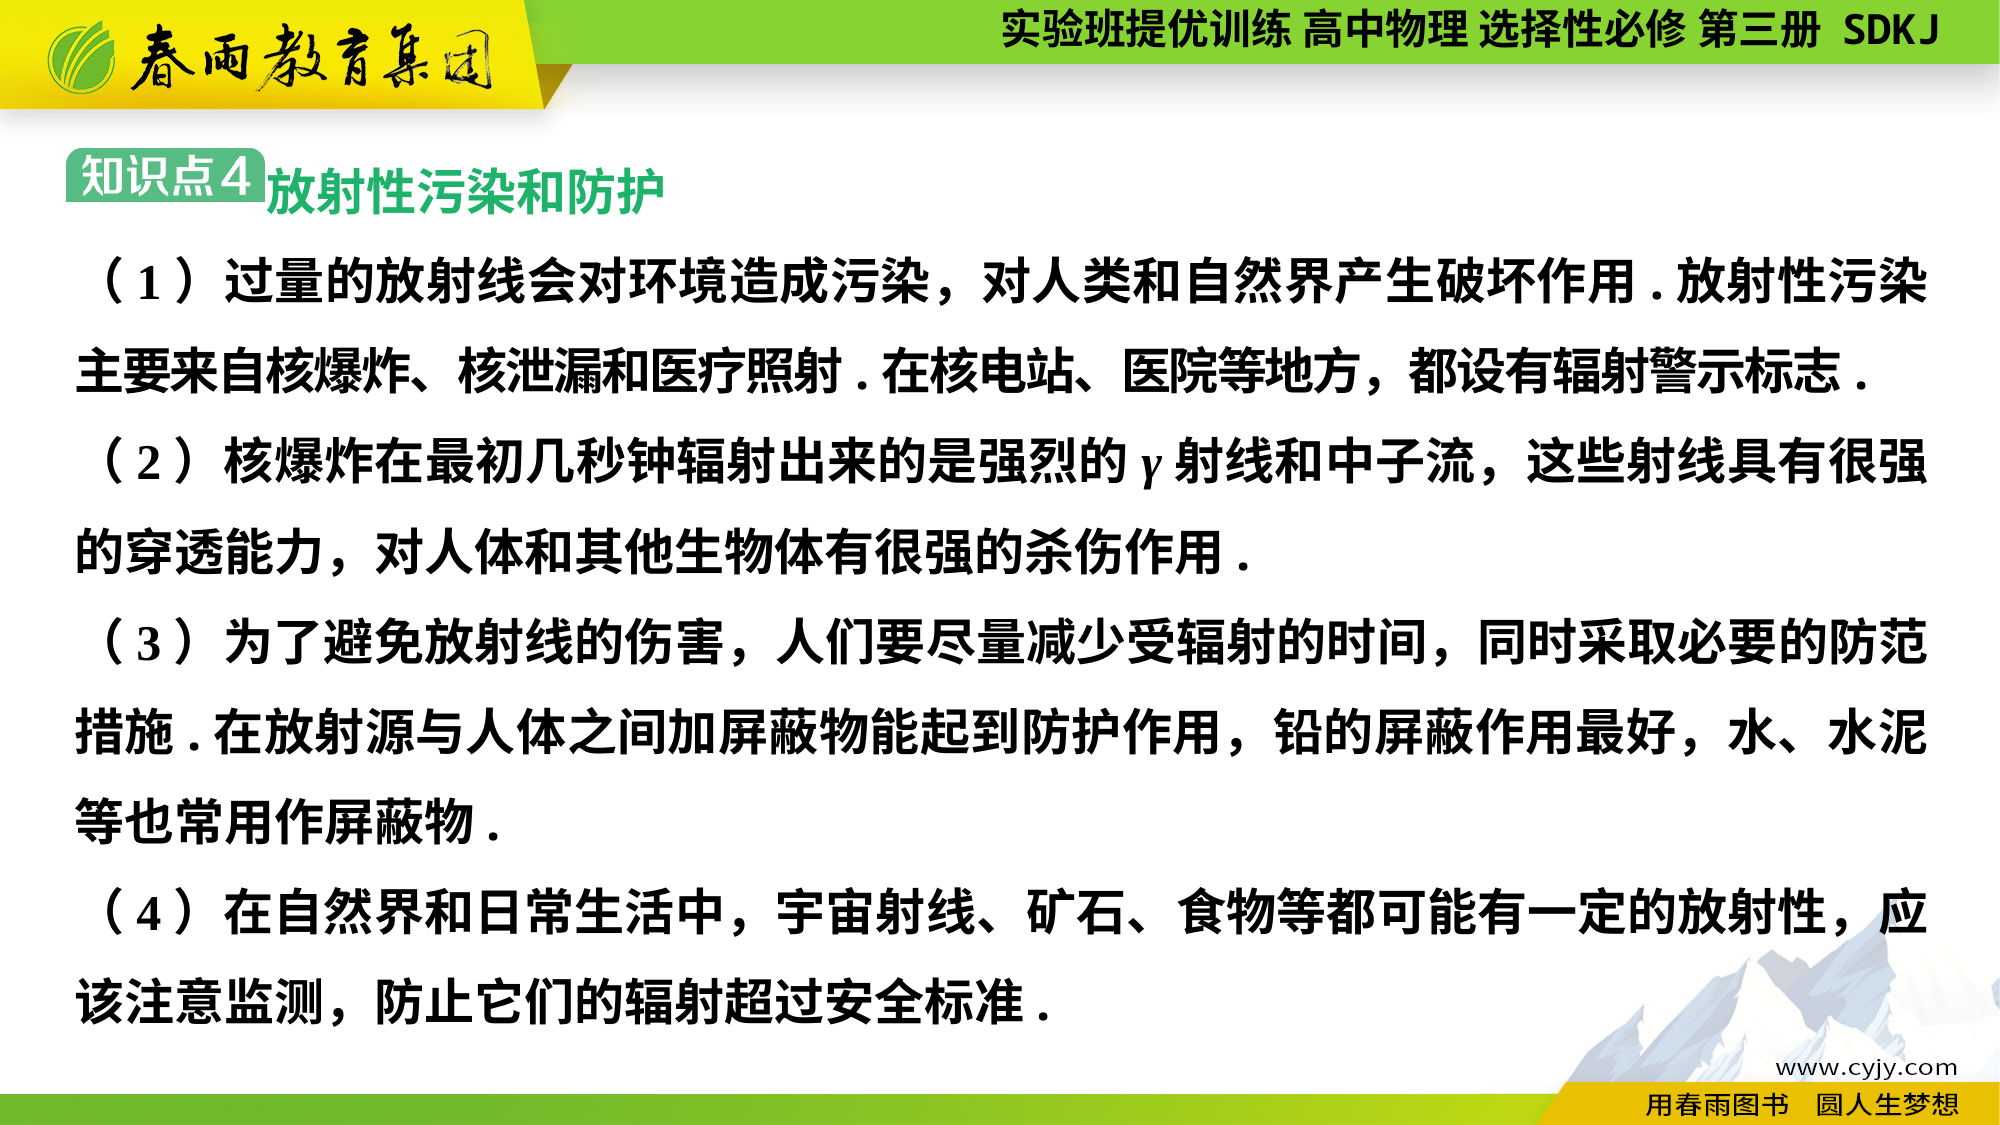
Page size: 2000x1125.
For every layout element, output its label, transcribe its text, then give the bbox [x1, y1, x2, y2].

picture [0, 0, 2000, 1125]
list 放射性污染和防护 （1）过量的放射线会对环境造成污染，对人类和自然界产生破坏作用.放射性污染主要来自核爆炸、核泄漏和医疗照射.在核电站、医院等地方，都设有辐射警示标志. （2）核爆炸在最初几秒钟辐射出来的是强烈的γ射线和中子流，这些射线具有很强的穿透能力，对人体和其他生物体有很强的杀伤作用. （3）为了避免放射线的伤害，人们要尽量减少受辐射的时间，同时采取必要的防范措施.在放射源与人体之间加屏蔽物能起到防护作用，铅的屏蔽作用最好，水、水泥等也常用作屏蔽物. （4）在自然界和日常生活中，宇宙射线、矿石、食物等都可能有一定的放射性，应该注意监测，防止它们的辐射超过安全标准. [59, 122, 1944, 1047]
